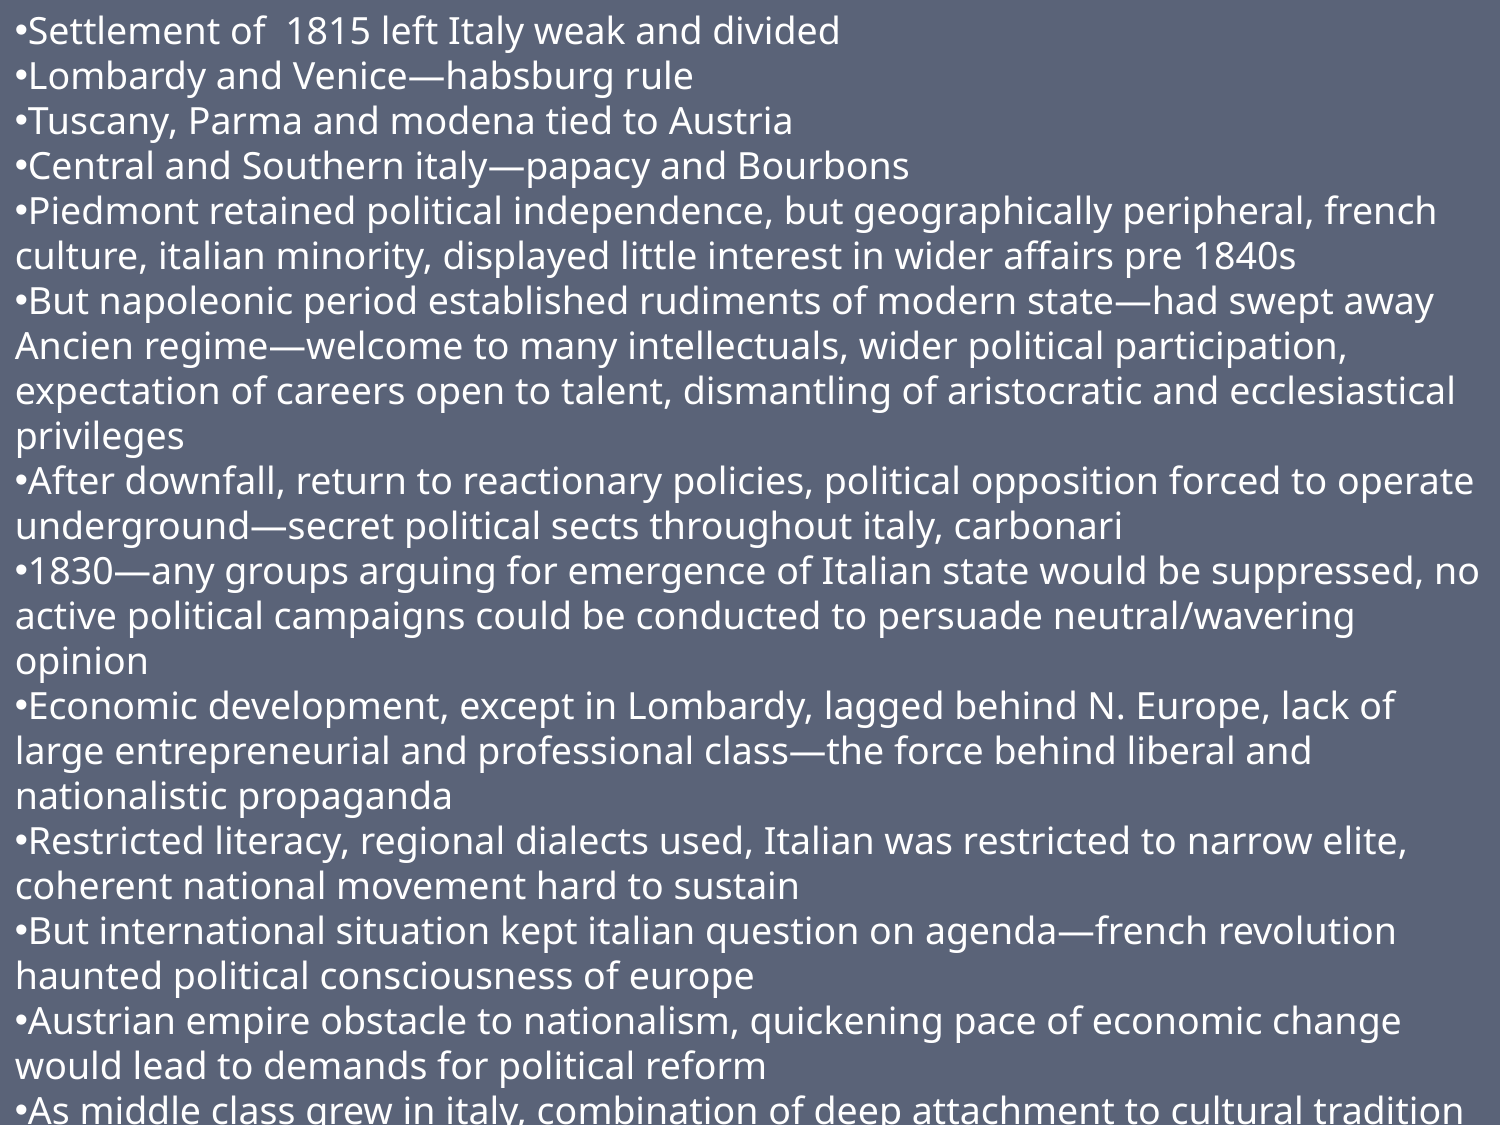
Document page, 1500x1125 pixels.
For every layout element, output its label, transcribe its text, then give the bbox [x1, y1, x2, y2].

text_box Settlement of 1815 left Italy weak and divided Lombardy and Venice—habsburg rule Tuscany, Parma and modena tied to Austria Central and Southern italy—papacy and Bourbons Piedmont retained political independence, but geographically peripheral, french culture, italian minority, displayed little interest in wider affairs pre 1840s But napoleonic period established rudiments of modern state—had swept away Ancien regime—welcome to many intellectuals, wider political participation, expectation of careers open to talent, dismantling of aristocratic and ecclesiastical privileges After downfall, return to reactionary policies, political opposition forced to operate underground—secret political sects throughout italy, carbonari 1830—any groups arguing for emergence of Italian state would be suppressed, no active political campaigns could be conducted to persuade neutral/wavering opinion Economic development, except in Lombardy, lagged behind N. Europe, lack of large entrepreneurial and professional class—the force behind liberal and nationalistic propaganda Restricted literacy, regional dialects used, Italian was restricted to narrow elite, coherent national movement hard to sustain But international situation kept italian question on agenda—french revolution haunted political consciousness of europe Austrian empire obstacle to nationalism, quickening pace of economic change would lead to demands for political reform As middle class grew in italy, combination of deep attachment to cultural tradition and legacy of french revolution—undermined austrian rule [0, 0, 1500, 1125]
